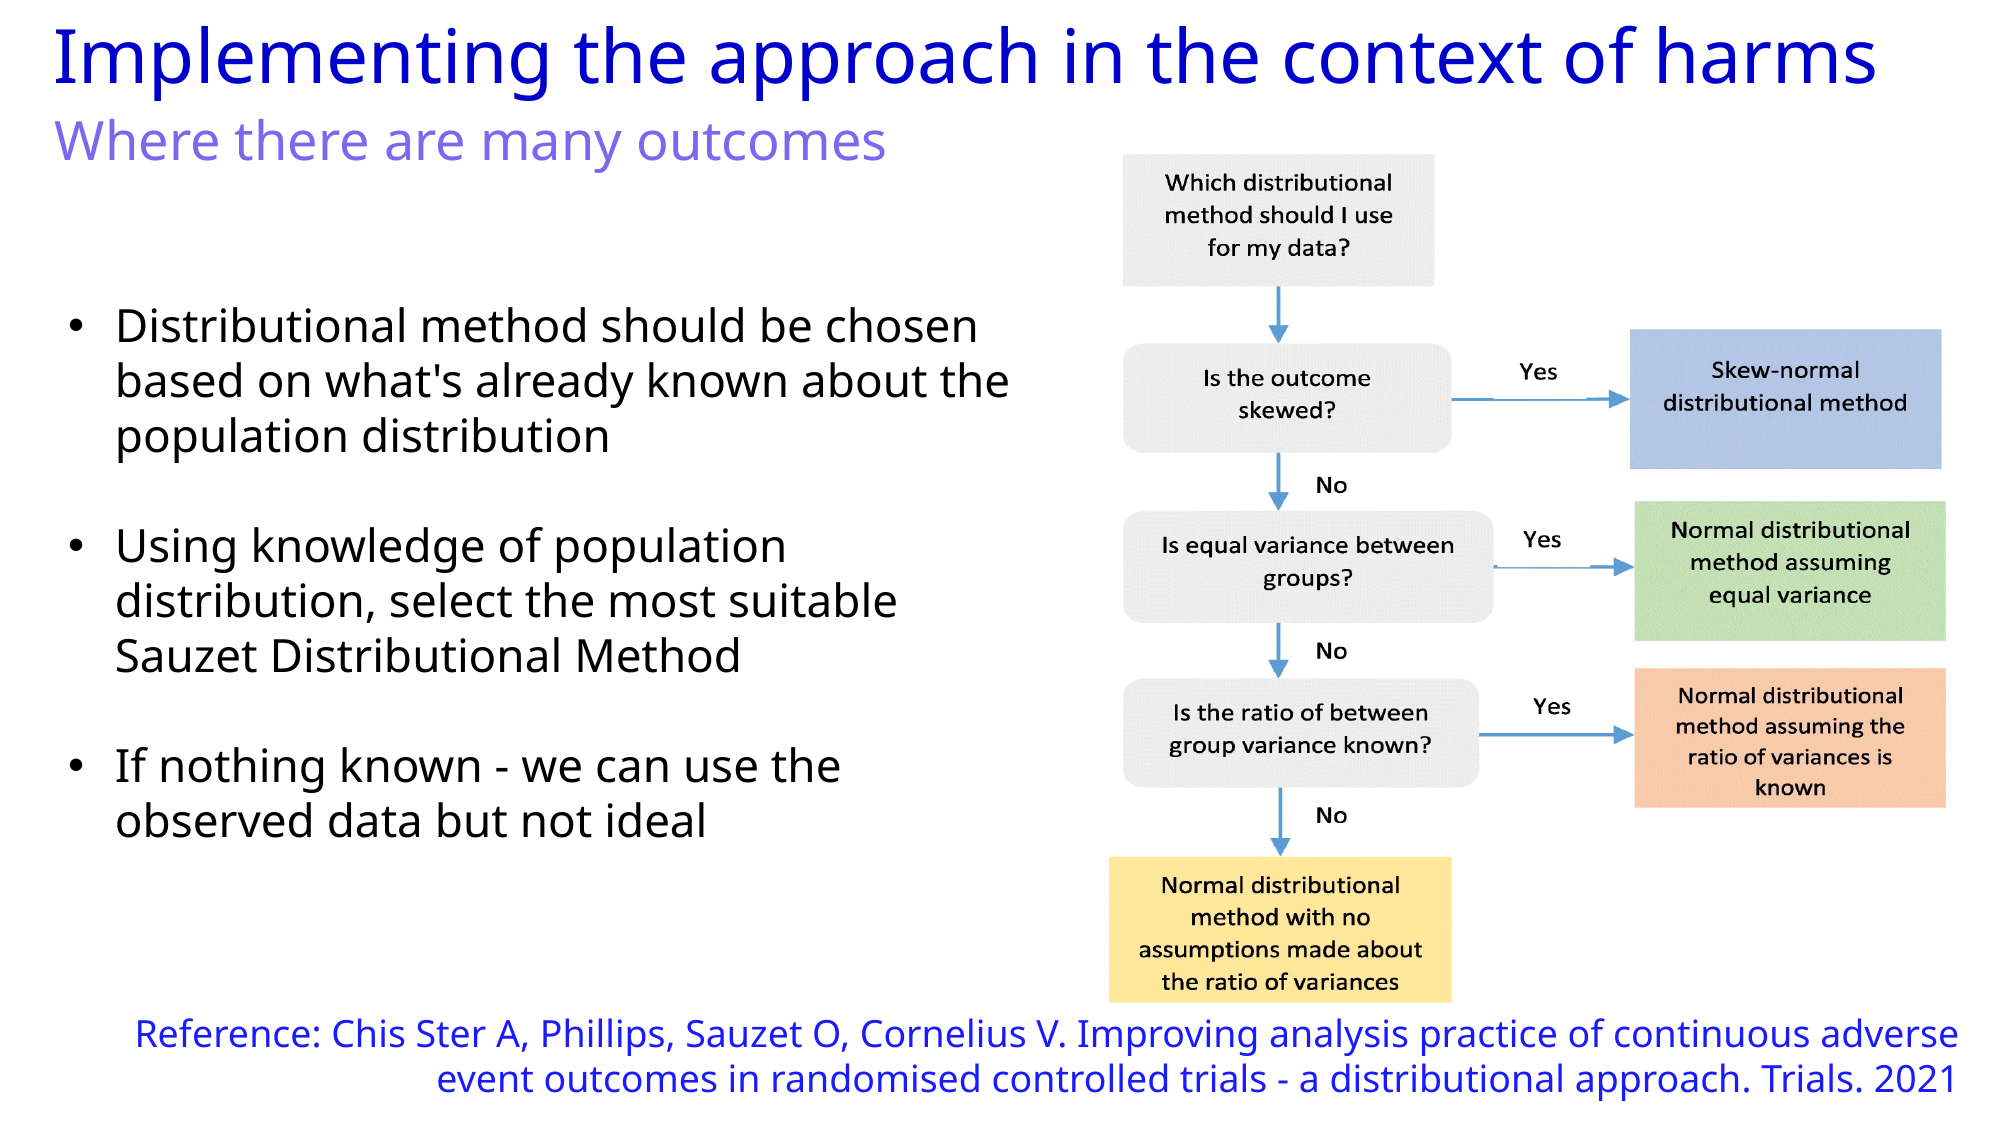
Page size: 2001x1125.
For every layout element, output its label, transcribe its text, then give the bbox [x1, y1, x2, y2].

text_box Distributional method should be chosen based on what's already known about the population distribution Using knowledge of population distribution, select the most suitable Sauzet Distributional Method If nothing known - we can use the observed data but not ideal [53, 289, 1054, 855]
subtitle Where there are many outcomes [54, 113, 1948, 175]
picture [1109, 153, 1946, 1003]
text_box [81, 284, 1082, 660]
title Implementing the approach in the context of harms [53, 19, 1947, 82]
text_box Reference: Chis Ster A, Phillips, Sauzet O, Cornelius V. Improving analysis practice of continuous adverse event outcomes in randomised controlled trials - a distributional approach. Trials. 2021 [38, 1002, 1976, 1108]
